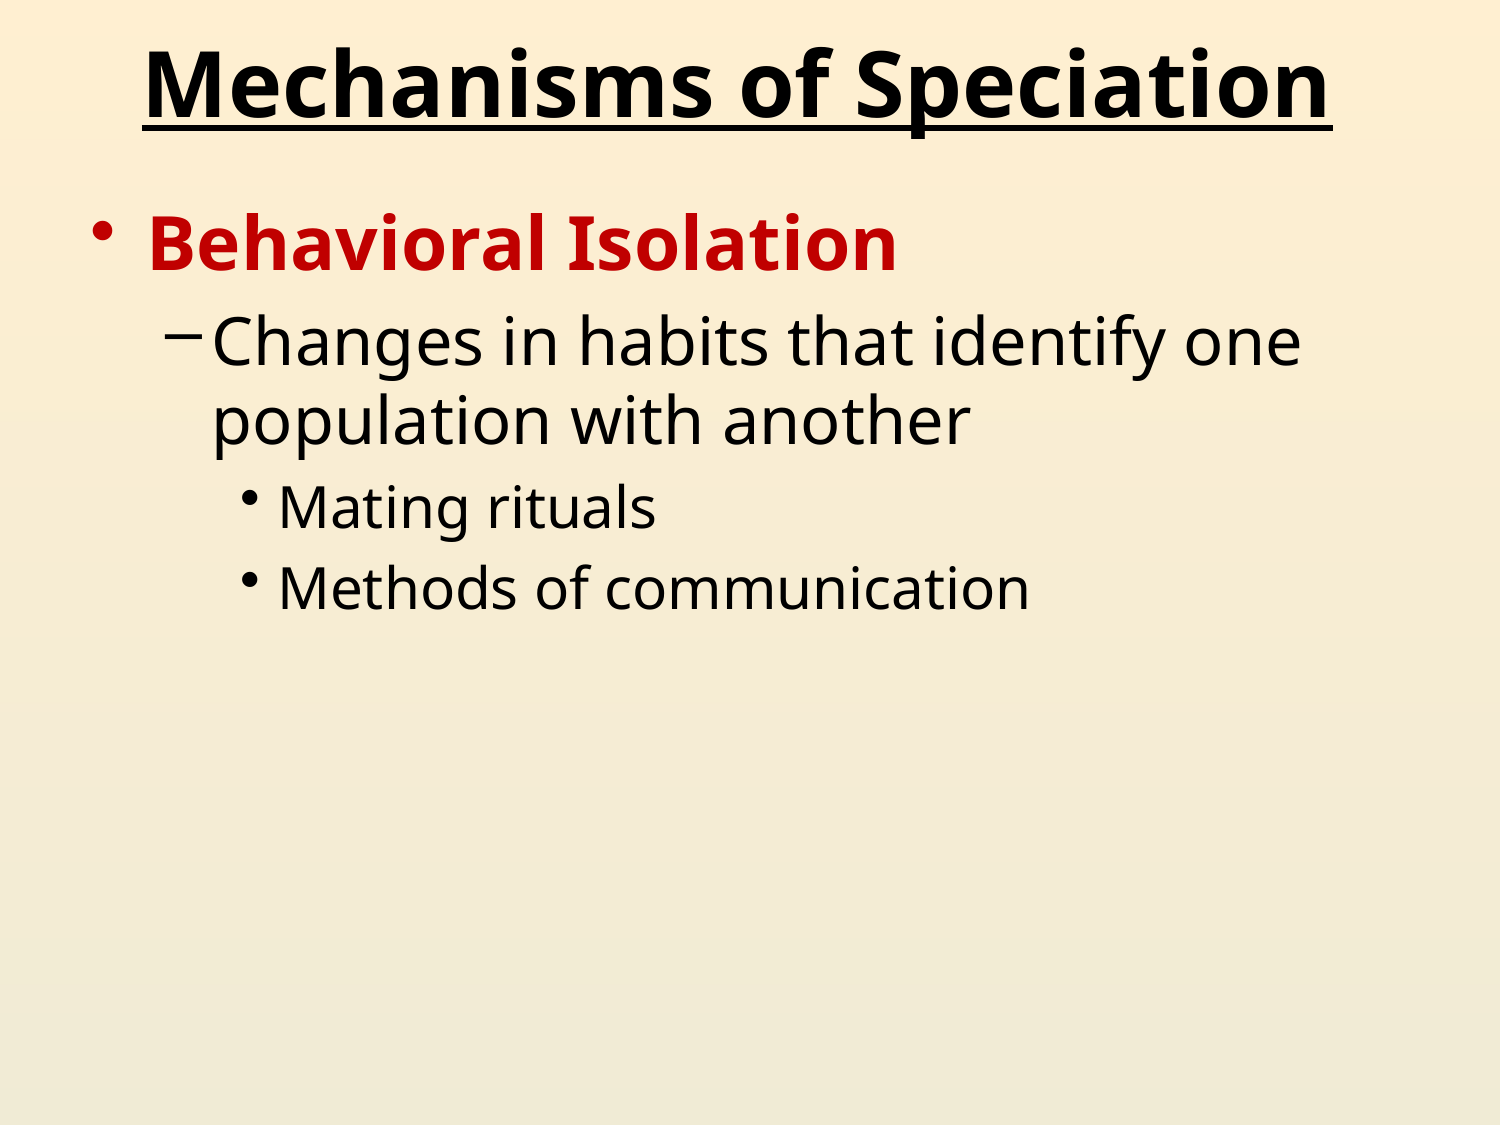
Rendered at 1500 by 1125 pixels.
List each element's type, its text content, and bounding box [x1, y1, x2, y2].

title Mechanisms of Speciation [62, 0, 1413, 163]
list Behavioral Isolation Changes in habits that identify one population with another Mating rituals Methods of communication [74, 187, 1426, 931]
